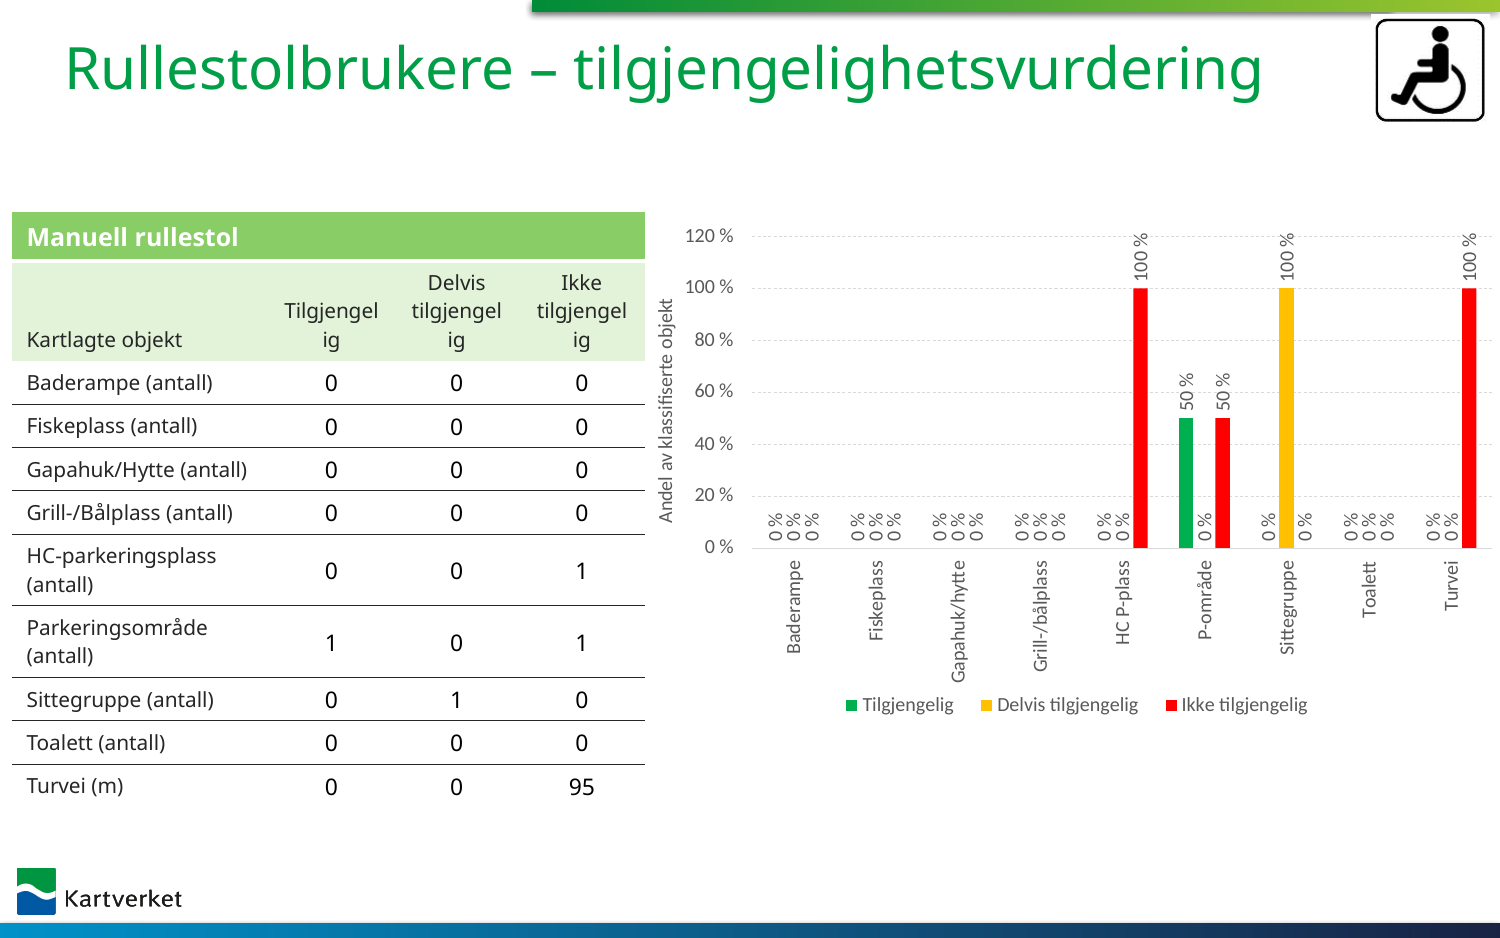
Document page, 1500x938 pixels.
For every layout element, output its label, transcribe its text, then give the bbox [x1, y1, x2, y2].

table_cell Parkeringsområde (antall) [12, 606, 269, 677]
table_cell 1 [519, 535, 638, 605]
table_cell 0 [394, 405, 519, 447]
table_cell 0 [394, 535, 519, 605]
table_cell Toalett (antall) [12, 721, 269, 764]
table_cell Baderampe (antall) [12, 361, 269, 404]
table_cell 0 [269, 361, 394, 404]
table_cell 0 [519, 405, 638, 447]
table_cell 0 [519, 448, 638, 490]
table_cell 95 [519, 765, 645, 807]
table_cell Delvis tilgjengelig [394, 263, 519, 361]
table_cell 0 [519, 678, 638, 720]
table_cell 0 [394, 765, 519, 807]
table_cell Ikke tilgjengelig [519, 263, 638, 361]
table_cell 0 [269, 765, 394, 807]
table_cell Sittegruppe (antall) [12, 678, 269, 720]
table_cell Fiskeplass (antall) [12, 405, 269, 447]
table_cell Tilgjengelig [269, 263, 394, 361]
table_cell Gapahuk/Hytte (antall) [12, 448, 269, 490]
table_cell Kartlagte objekt [12, 263, 269, 361]
table_cell 0 [269, 721, 394, 764]
table_cell 0 [519, 721, 645, 764]
table_cell 0 [394, 448, 519, 490]
table_cell 0 [394, 491, 519, 534]
picture [1371, 13, 1491, 127]
table_cell 0 [519, 491, 638, 534]
table_cell Turvei (m) [12, 765, 269, 807]
table_cell 0 [269, 491, 394, 534]
table_header Manuell rullestol [12, 212, 645, 259]
table_cell 0 [394, 361, 519, 404]
table_cell 0 [269, 448, 394, 490]
picture [643, 218, 1500, 728]
text_box Rullestolbrukere – tilgjengelighetsvurdering [49, 12, 1372, 109]
table_cell 1 [269, 606, 394, 677]
table_cell Grill-/Bålplass (antall) [12, 491, 269, 534]
table_cell 0 [519, 361, 638, 404]
table_cell 0 [269, 678, 394, 720]
table_cell 0 [269, 535, 394, 605]
table_cell HC-parkeringsplass (antall) [12, 535, 269, 605]
table_cell 0 [394, 606, 519, 677]
table_cell 0 [269, 405, 394, 447]
table_cell 1 [394, 678, 519, 720]
table_cell 1 [519, 606, 638, 677]
table_cell 0 [394, 721, 519, 764]
